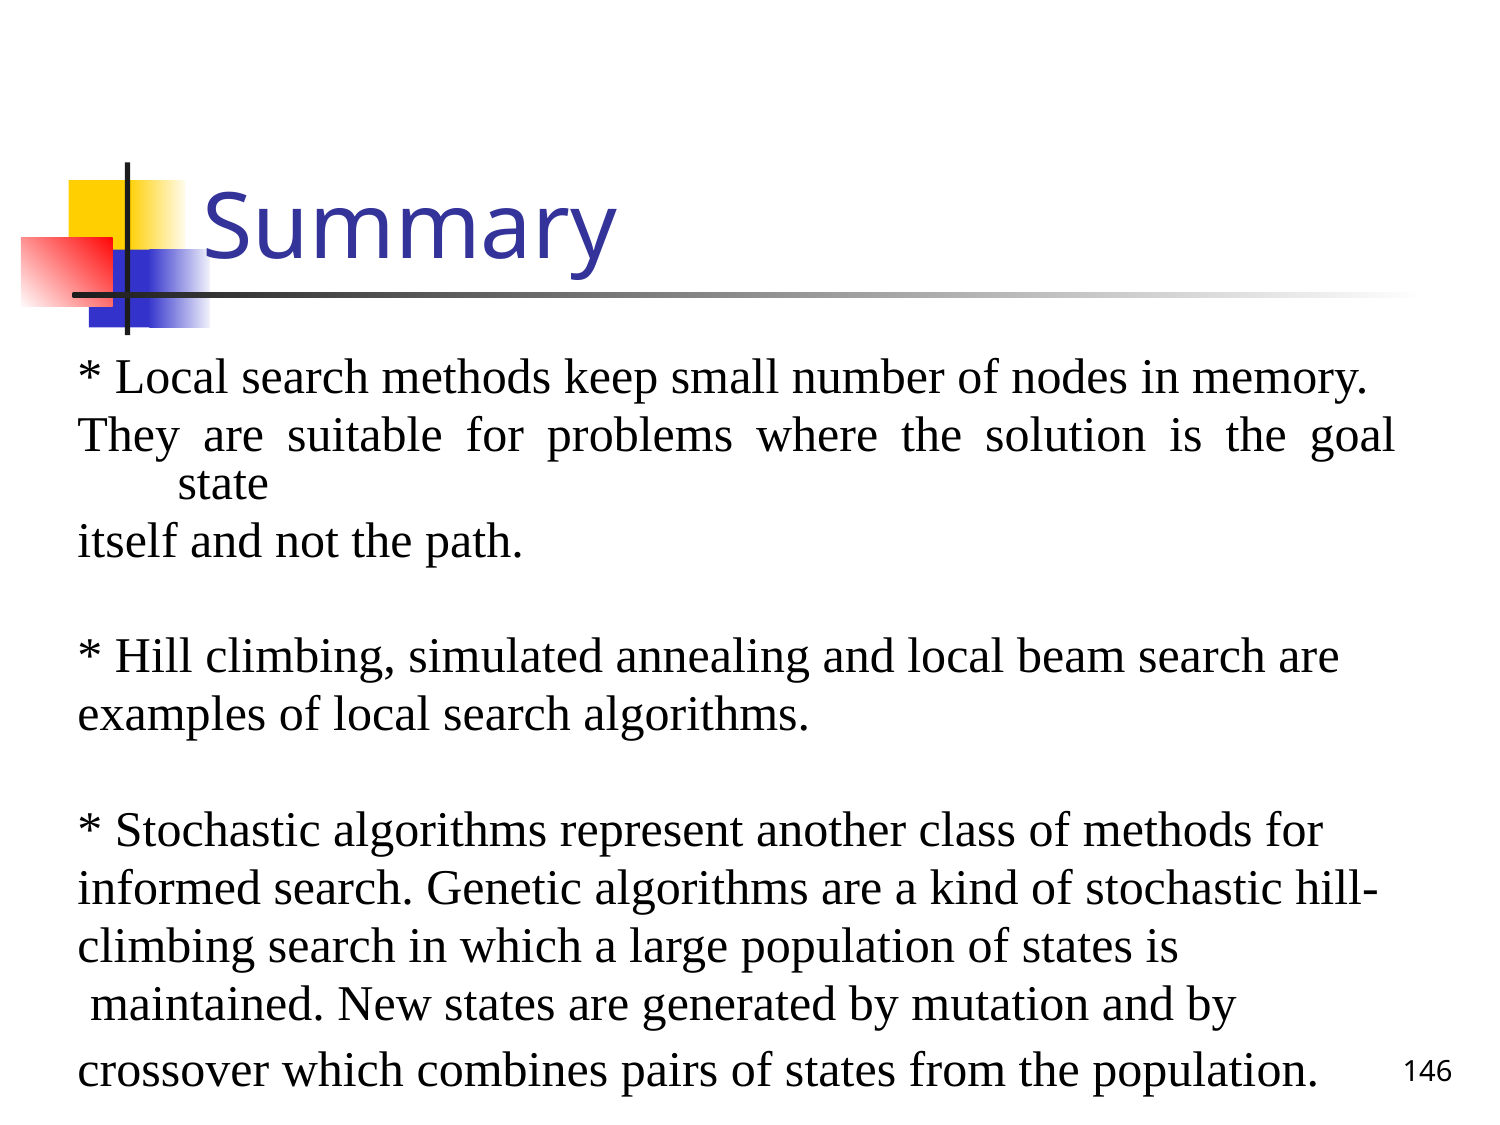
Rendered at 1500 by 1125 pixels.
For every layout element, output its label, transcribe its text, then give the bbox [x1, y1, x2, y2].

list * Local search methods keep small number of nodes in memory. They are suitable for problems where the solution is the goal state itself and not the path. * Hill climbing, simulated annealing and local beam search are examples of local search algorithms. * Stochastic algorithms represent another class of methods for informed search. Genetic algorithms are a kind of stochastic hill- climbing search in which a large population of states is maintained. New states are generated by mutation and by crossover which combines pairs of states from the population. [62, 307, 1413, 1125]
title Summary [187, 149, 1467, 285]
slide_number 146 [1413, 1023, 1468, 1100]
